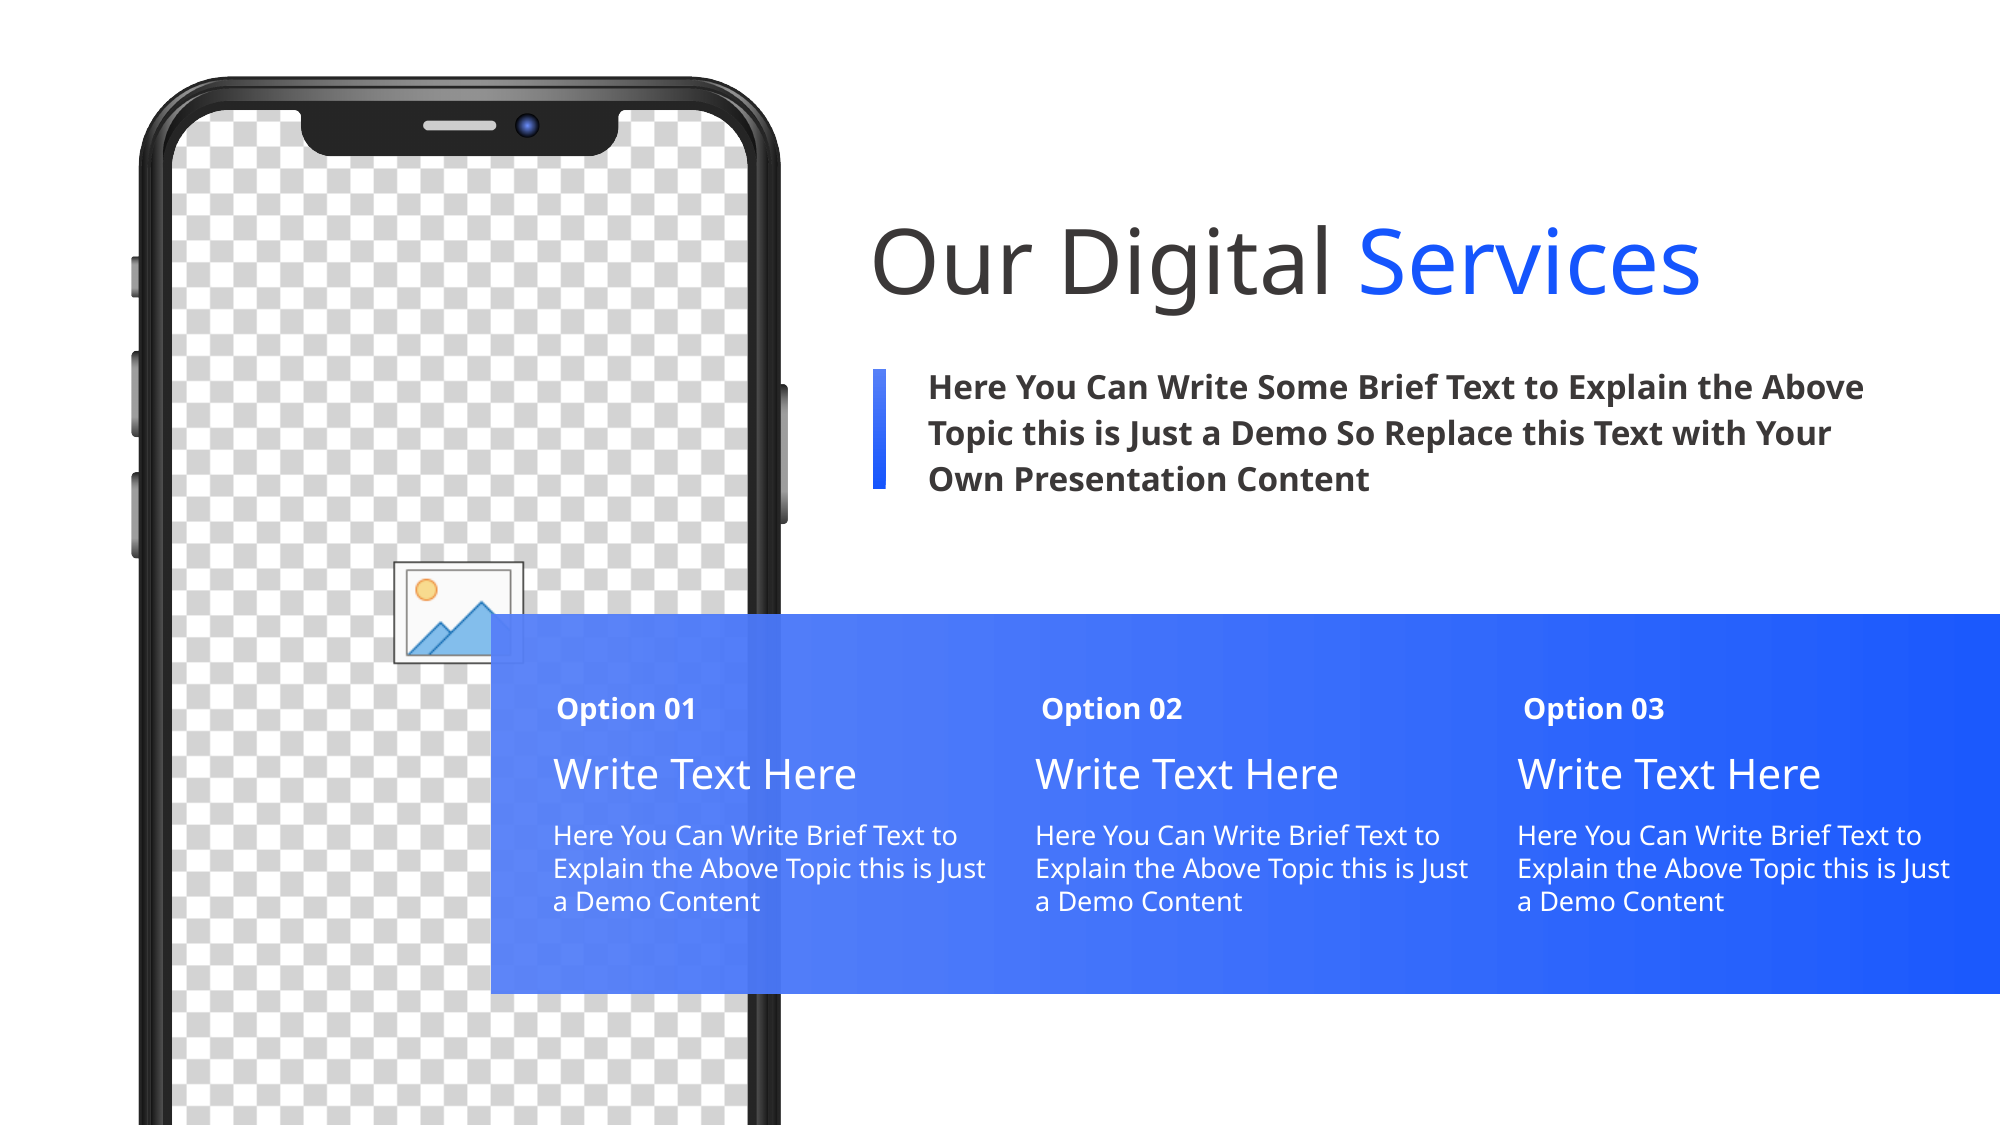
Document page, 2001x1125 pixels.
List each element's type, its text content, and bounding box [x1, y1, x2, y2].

text_box [873, 369, 886, 489]
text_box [491, 614, 2000, 994]
text_box Here You Can Write Some Brief Text to Explain the Above Topic this is Just a Demo So Replace this Text with Your Own Presentation Content [913, 353, 1910, 506]
text_box Our Digital Services [855, 197, 1910, 321]
picture [131, 76, 788, 1125]
